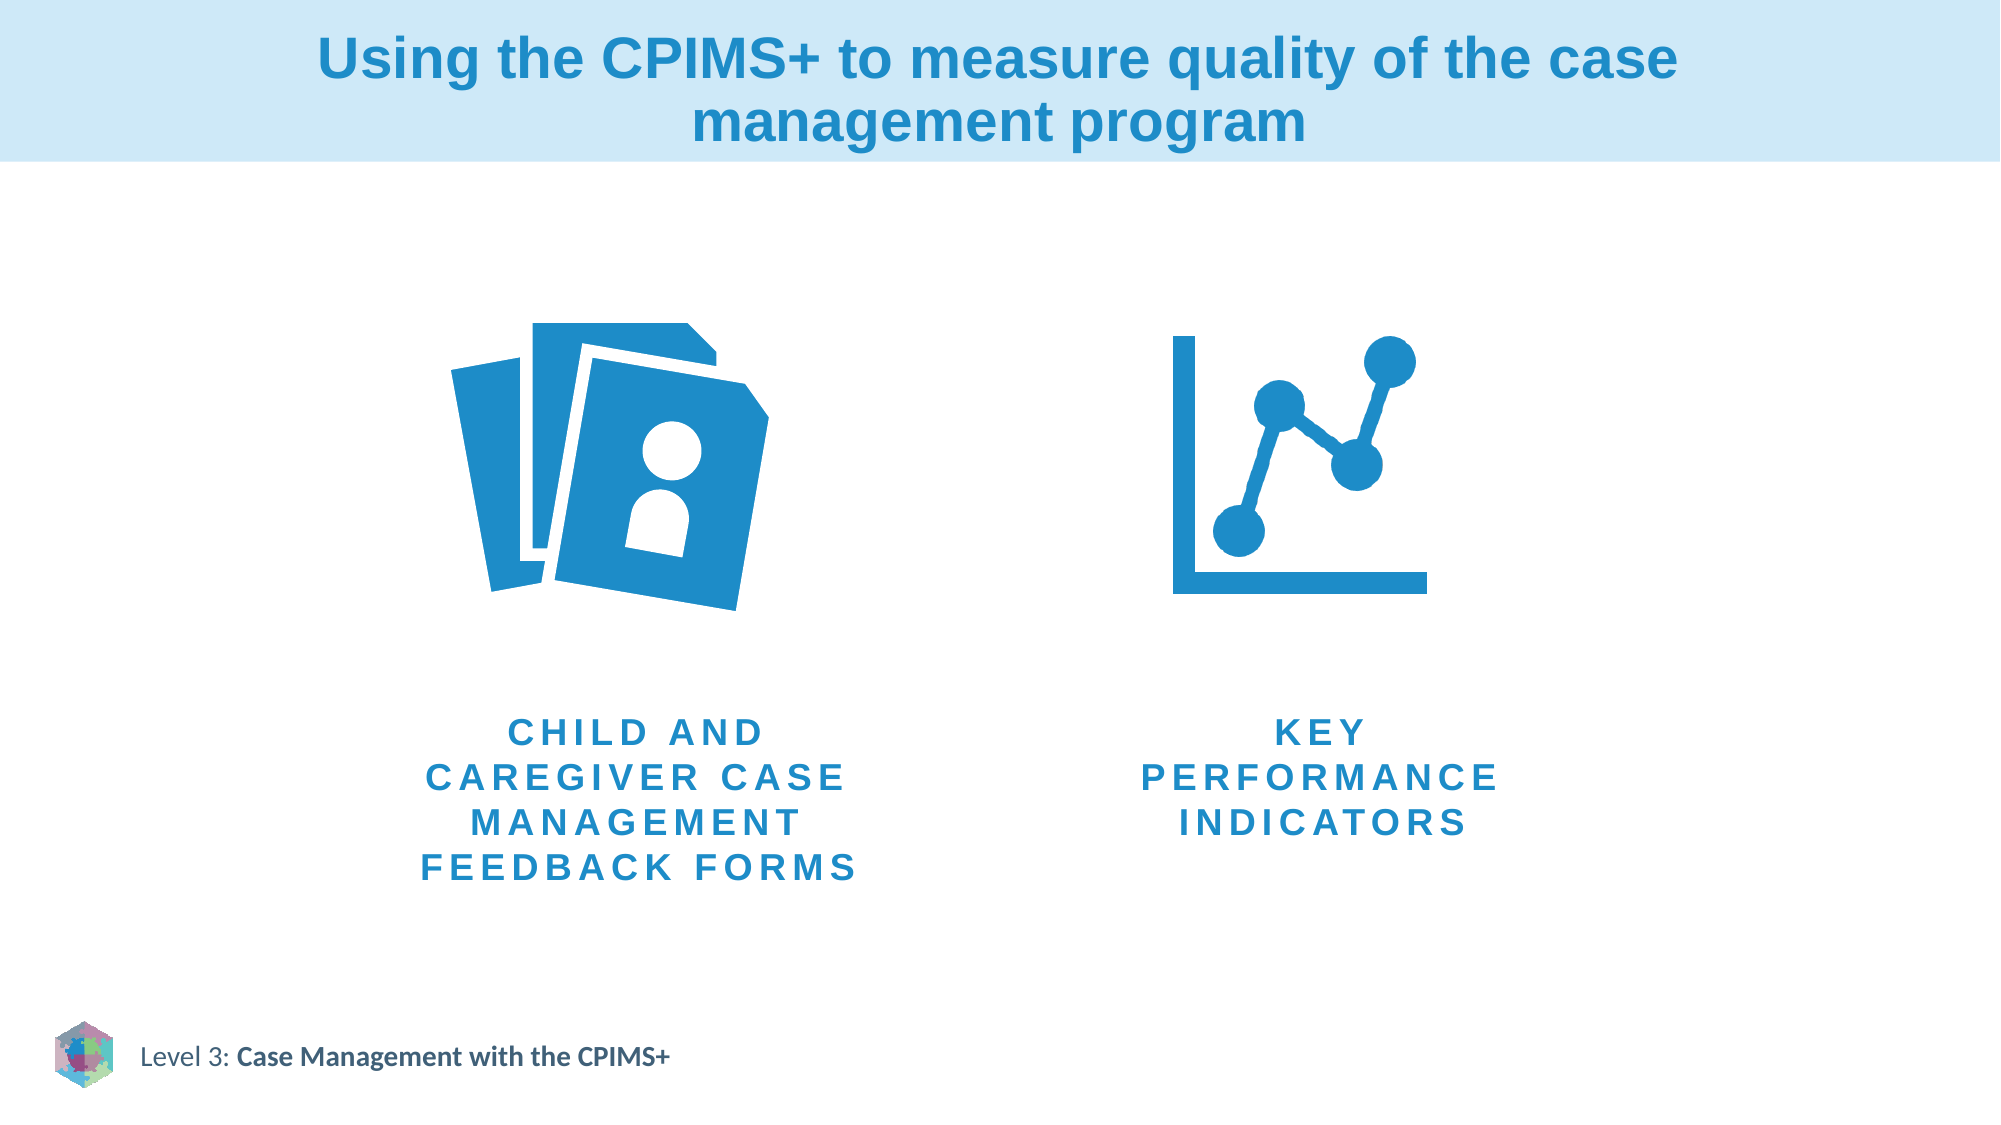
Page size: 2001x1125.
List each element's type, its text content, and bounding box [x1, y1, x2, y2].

picture [1121, 288, 1474, 641]
text_box KEY PERFORMANCE INDICATORS [1117, 700, 1527, 851]
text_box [463, 316, 763, 604]
text_box CHILD AND CAREGIVER CASE MANAGEMENT FEEDBACK FORMS [391, 700, 884, 896]
title Using the CPIMS+ to measure quality of the case management program [137, 19, 1863, 163]
picture [55, 1021, 113, 1088]
